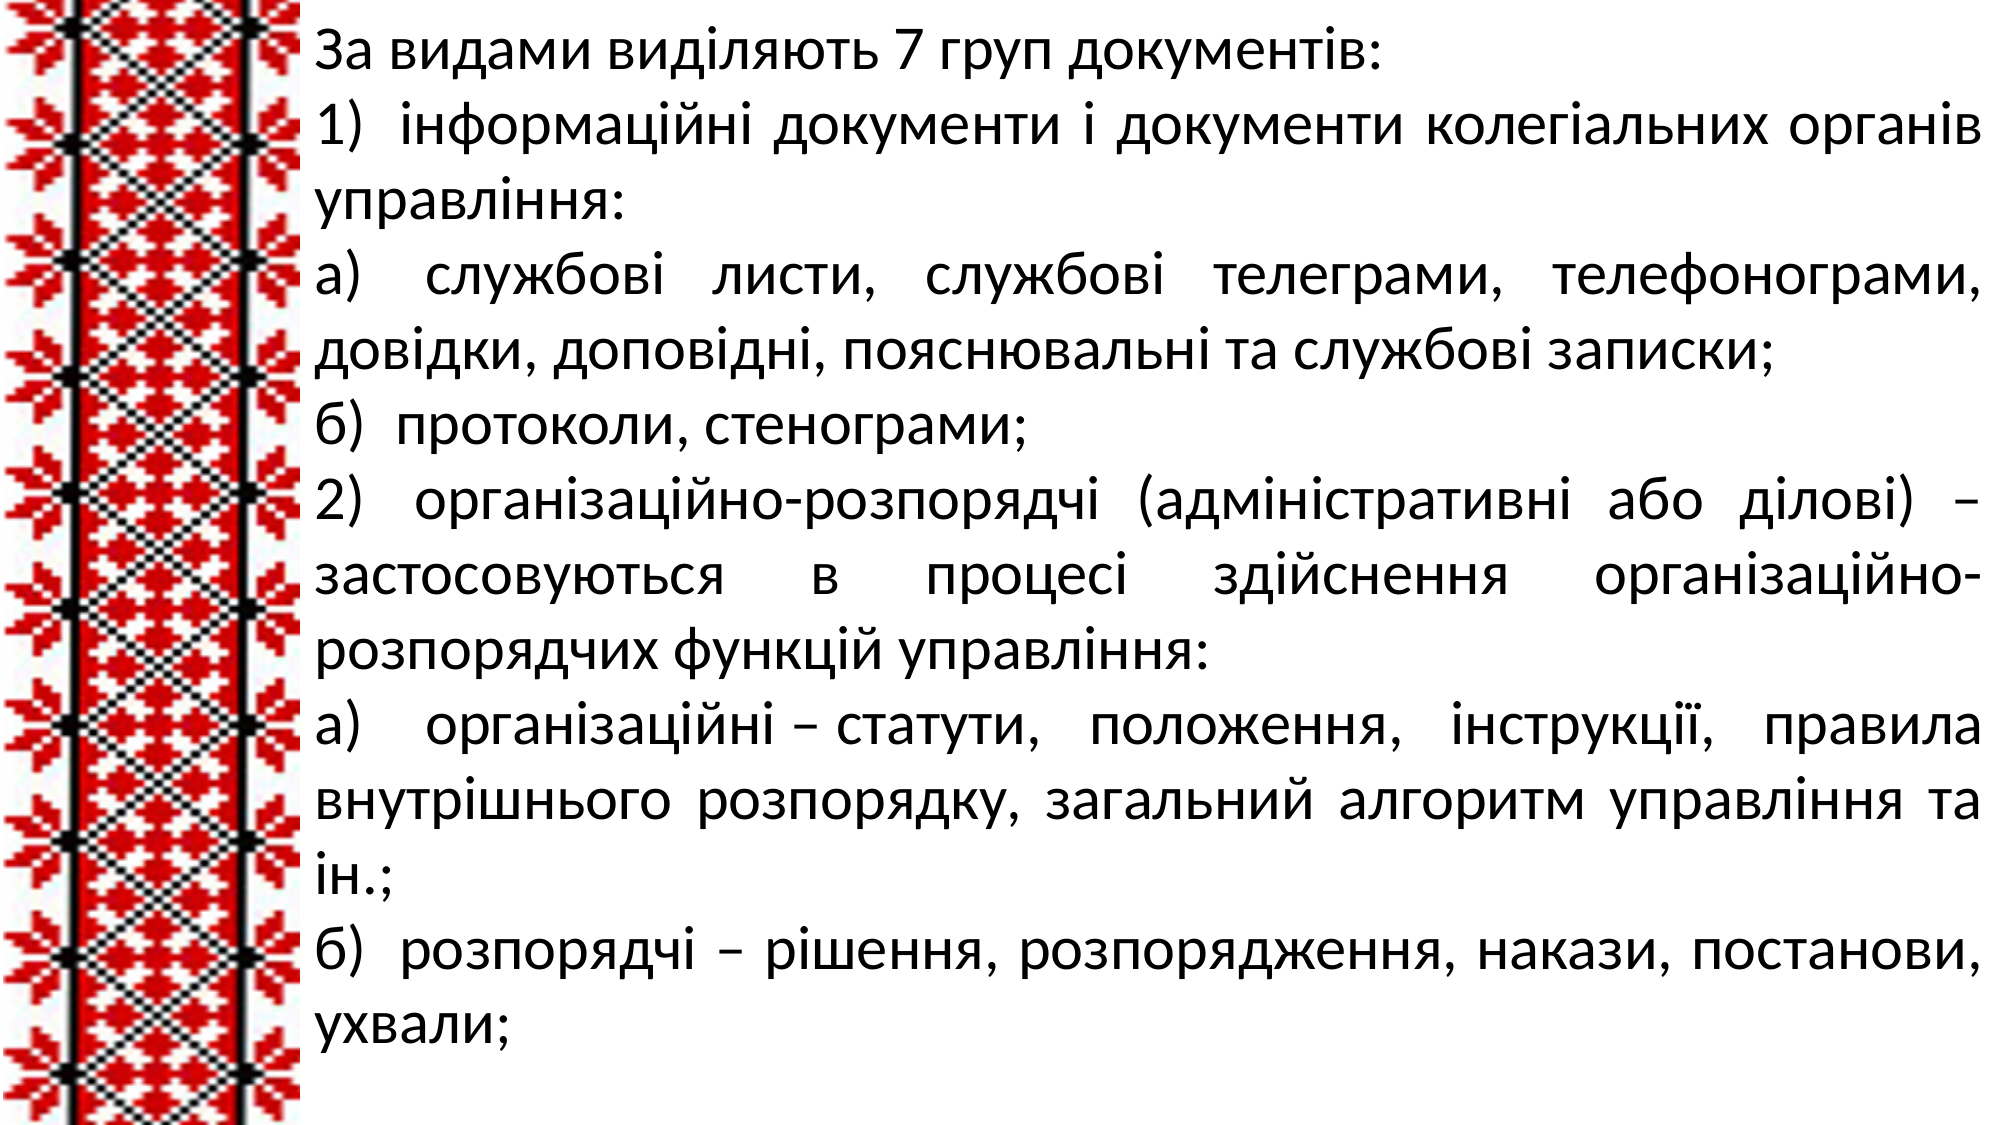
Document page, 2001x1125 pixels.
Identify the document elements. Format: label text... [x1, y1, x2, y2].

picture [3, 0, 300, 1125]
text_box За видами виділяють 7 груп документів: 1) інформаційні документи і документи колегіальних органів управління: а) службові листи, службові телеграми, телефонограми, довідки, доповідні, пояснювальні та службові записки; б) протоколи, стенограми; 2) організаційно-розпорядчі (адміністративні або ділові) – застосовуються в процесі здійснення організаційно-розпорядчих функцій управління: а) організаційні – статути, положення, інструкції, правила внутрішнього розпорядку, загальний алгоритм управління та ін.; б) розпорядчі – рішення, розпорядження, накази, постанови, ухвали; [300, 0, 2000, 1064]
